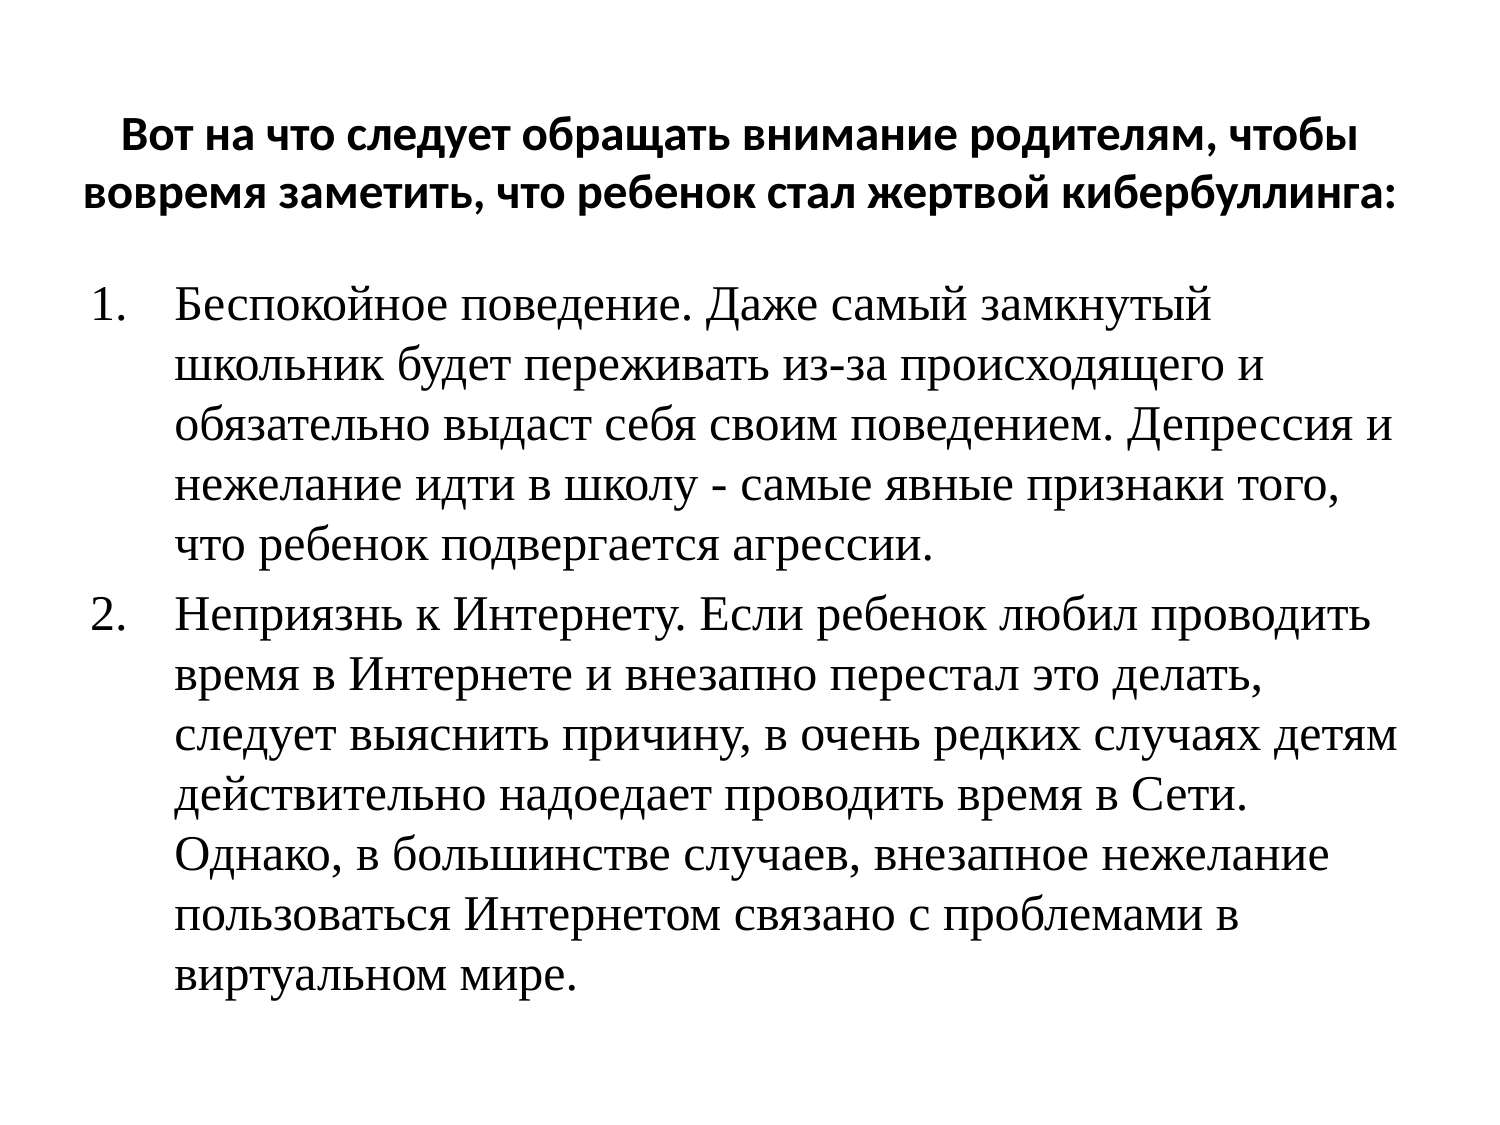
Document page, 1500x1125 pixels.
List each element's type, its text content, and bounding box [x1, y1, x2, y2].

list Беспокойное поведение. Даже самый замкнутый школьник будет переживать из-за происходящего и обязательно выдаст себя своим поведением. Депрессия и нежелание идти в школу - самые явные признаки того, что ребенок подвергается агрессии. Неприязнь к Интернету. Если ребенок любил проводить время в Интернете и внезапно перестал это делать, следует выяснить причину, в очень редких случаях детям действительно надоедает проводить время в Сети. Однако, в большинстве случаев, внезапное нежелание пользоваться Интернетом связано с проблемами в виртуальном мире. [75, 262, 1425, 1005]
title Вот на что следует обращать внимание родителям, чтобы вовремя заметить, что ребенок стал жертвой кибербуллинга: [64, 66, 1415, 254]
